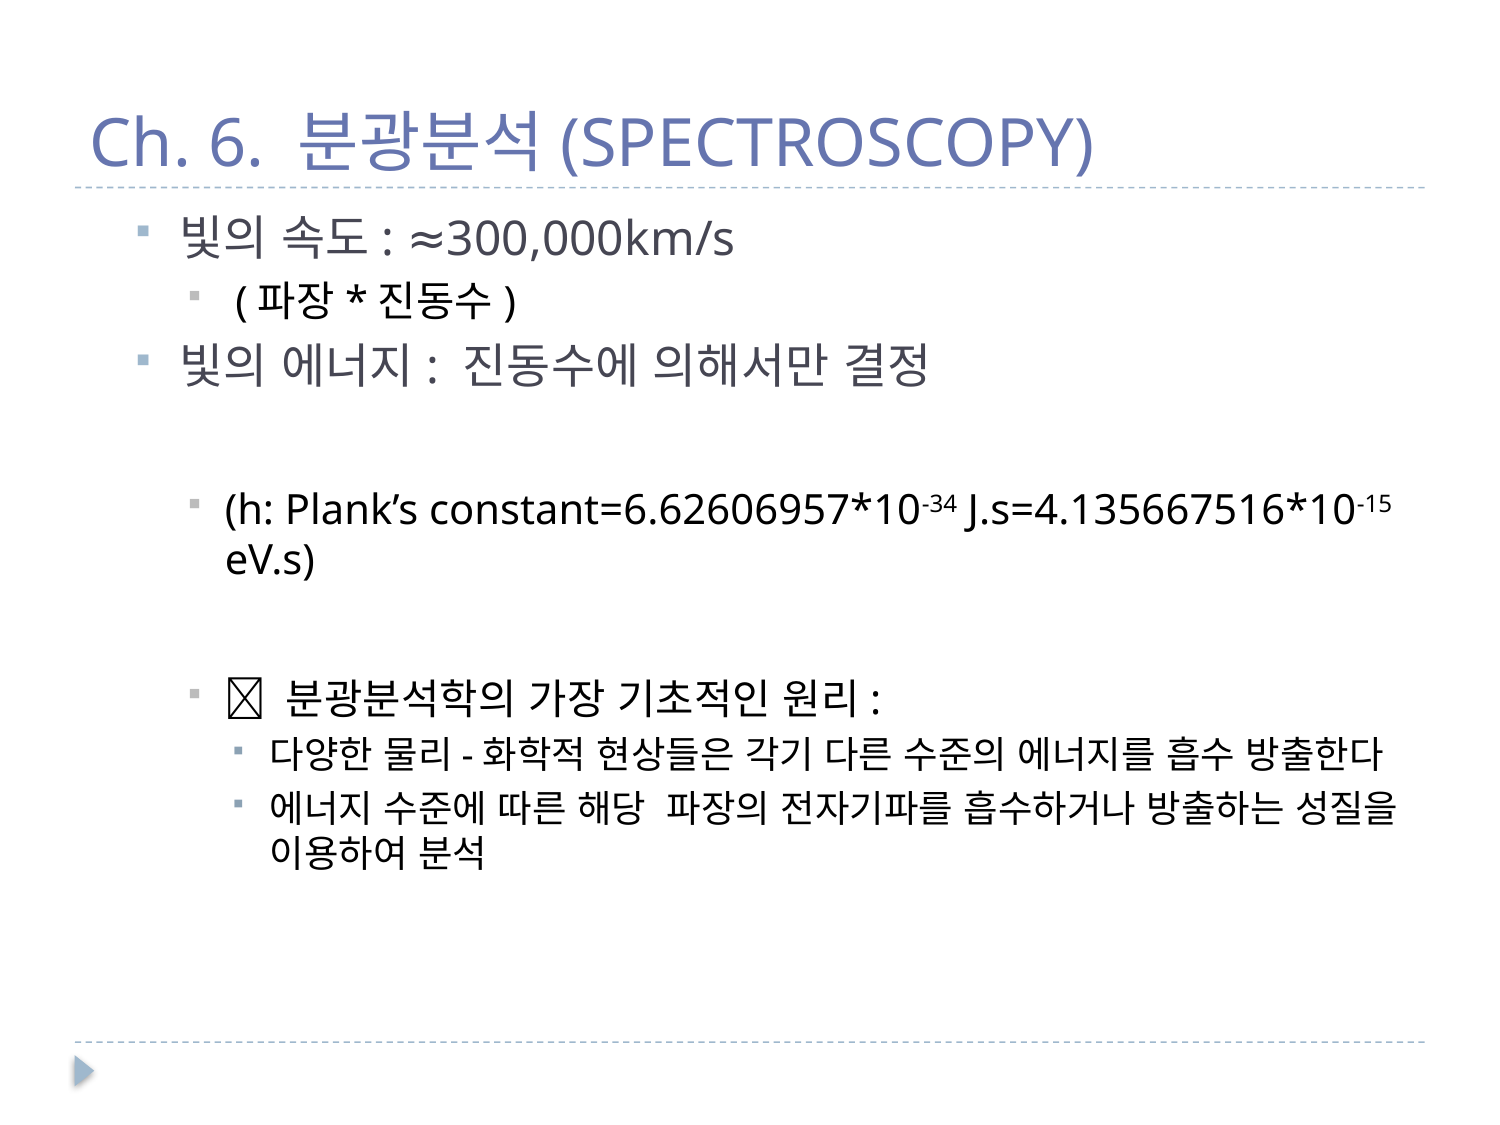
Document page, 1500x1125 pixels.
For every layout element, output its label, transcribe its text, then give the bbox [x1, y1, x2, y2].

title Ch. 6. 분광분석(SPECTROSCOPY) [75, 24, 1425, 188]
